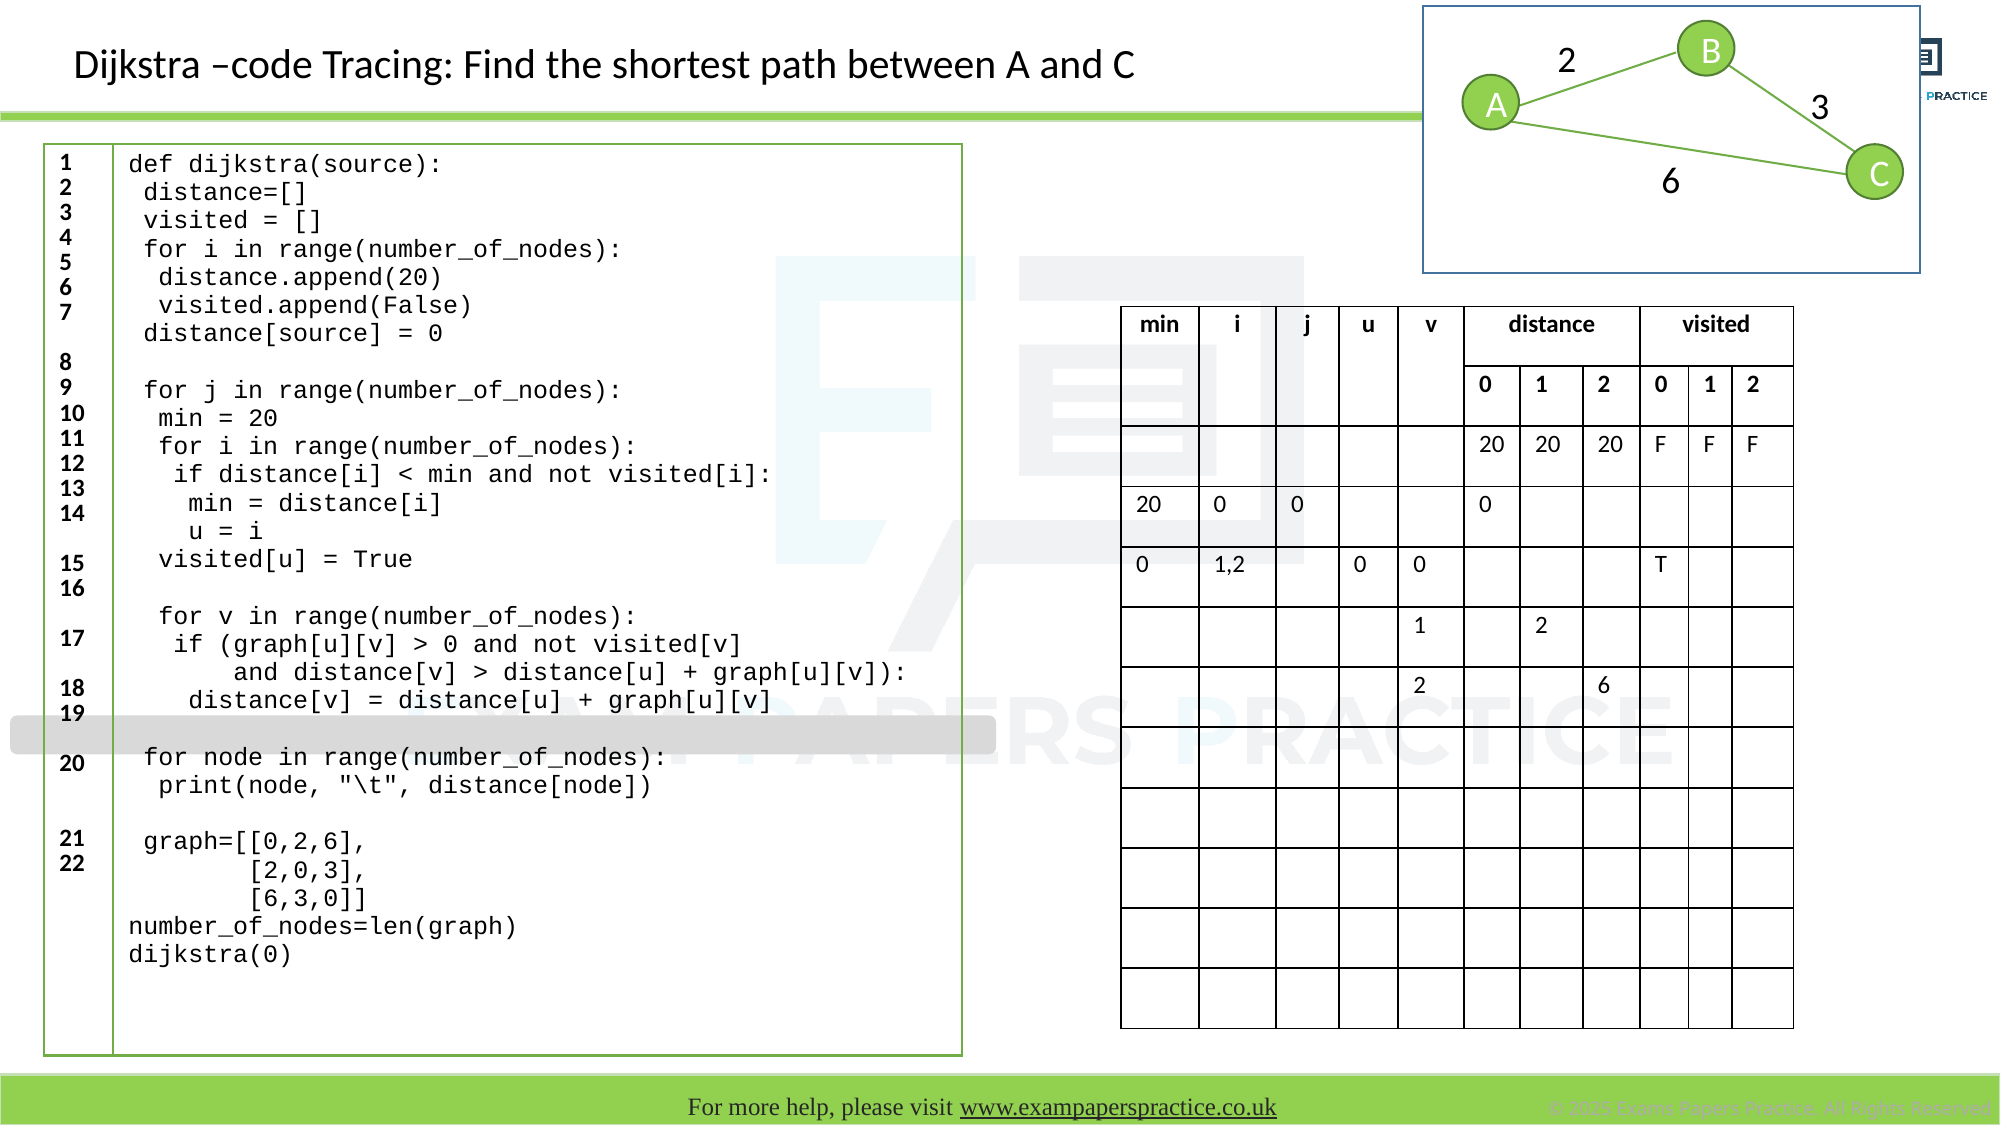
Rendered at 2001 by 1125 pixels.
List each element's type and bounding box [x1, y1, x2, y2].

table_cell [1641, 367, 1688, 425]
table_cell [1277, 427, 1338, 486]
table_cell [1584, 548, 1639, 606]
table_cell [1122, 789, 1198, 847]
table_cell [1641, 909, 1688, 967]
table_cell [1521, 789, 1582, 847]
table_cell [1733, 728, 1793, 787]
table_cell [1641, 608, 1688, 666]
table_cell [1521, 608, 1582, 666]
table_cell [1521, 969, 1582, 1028]
table_cell [1689, 487, 1731, 546]
table_cell [1733, 608, 1793, 666]
table_cell [1689, 668, 1731, 726]
table_cell [1122, 909, 1198, 967]
table_cell [1200, 427, 1275, 486]
table_cell [1277, 668, 1338, 726]
table_cell [1521, 849, 1582, 907]
table_cell [1200, 909, 1275, 967]
table_cell [1277, 548, 1338, 606]
table_header [1641, 307, 1793, 365]
table_cell [1122, 728, 1198, 787]
table_header [1122, 307, 1198, 425]
table_cell [1340, 849, 1397, 907]
table_cell [1200, 668, 1275, 726]
table_cell [1465, 849, 1519, 907]
table_cell [1689, 789, 1731, 847]
table_cell [1733, 487, 1793, 546]
table_cell [1200, 849, 1275, 907]
table_cell [1277, 909, 1338, 967]
table_cell [1584, 789, 1639, 847]
table_cell [1521, 487, 1582, 546]
table_cell [1584, 427, 1639, 486]
table_cell [1521, 728, 1582, 787]
table_cell [1399, 668, 1463, 726]
table_cell [1340, 487, 1397, 546]
table_cell [1277, 487, 1338, 546]
table_cell [1465, 969, 1519, 1028]
table_cell [1122, 969, 1198, 1028]
table_cell [1399, 849, 1463, 907]
table_cell [1521, 367, 1582, 425]
table_cell [1689, 909, 1731, 967]
table_cell [1733, 427, 1793, 486]
text_box [963, 715, 997, 755]
table_cell [1641, 427, 1688, 486]
table_cell [1277, 608, 1338, 666]
table_cell [1465, 367, 1519, 425]
table_cell [1641, 548, 1688, 606]
table_cell [1399, 969, 1463, 1028]
table_cell [1277, 728, 1338, 787]
table_header [1399, 307, 1463, 425]
table_cell [1465, 909, 1519, 967]
table_cell [1399, 728, 1463, 787]
table_cell [1200, 969, 1275, 1028]
table_cell [1200, 789, 1275, 847]
table_cell [1122, 849, 1198, 907]
table_header [45, 145, 112, 1054]
text_box [58, 29, 1152, 94]
table_cell [1122, 608, 1198, 666]
table_cell [1200, 487, 1275, 546]
table_cell [1465, 789, 1519, 847]
table_cell [1399, 548, 1463, 606]
table_cell [1733, 548, 1793, 606]
table_cell [1584, 668, 1639, 726]
table_cell [1399, 909, 1463, 967]
table_cell [1733, 849, 1793, 907]
table_cell [1689, 849, 1731, 907]
table_cell [1584, 969, 1639, 1028]
table_cell [1200, 608, 1275, 666]
table_cell [1465, 487, 1519, 546]
table_cell [1122, 668, 1198, 726]
table_cell [1584, 367, 1639, 425]
table_cell [1340, 668, 1397, 726]
table_cell [1689, 969, 1731, 1028]
table_cell [1340, 548, 1397, 606]
table_header [1277, 307, 1338, 425]
table_cell [1277, 849, 1338, 907]
table_cell [1340, 728, 1397, 787]
table_cell [1584, 849, 1639, 907]
table_cell [1733, 909, 1793, 967]
text_box [1422, 5, 1921, 274]
table_cell [1340, 427, 1397, 486]
table_cell [1521, 427, 1582, 486]
table_cell [1465, 548, 1519, 606]
table_cell [1465, 668, 1519, 726]
table_cell [1689, 608, 1731, 666]
table_cell [1641, 849, 1688, 907]
table_cell [1733, 969, 1793, 1028]
table_cell [1521, 909, 1582, 967]
table_cell [1465, 427, 1519, 486]
table_cell [1340, 608, 1397, 666]
table_cell [1465, 608, 1519, 666]
table_cell [1122, 427, 1198, 486]
table_cell [1465, 728, 1519, 787]
table_cell [1584, 608, 1639, 666]
table_cell [1200, 728, 1275, 787]
table_cell [1584, 909, 1639, 967]
table_cell [1584, 487, 1639, 546]
table_cell [1733, 789, 1793, 847]
table_cell [1641, 969, 1688, 1028]
table_cell [1641, 487, 1688, 546]
table_cell [1277, 969, 1338, 1028]
table_cell [1689, 367, 1731, 425]
table_cell [1689, 548, 1731, 606]
text_box [10, 715, 43, 755]
table_cell [1340, 909, 1397, 967]
table_header [1465, 307, 1639, 365]
table_cell [1340, 789, 1397, 847]
table_cell [1399, 789, 1463, 847]
table_cell [1277, 789, 1338, 847]
table_cell [1689, 427, 1731, 486]
table_cell [1641, 668, 1688, 726]
table_cell [1399, 487, 1463, 546]
table_cell [1399, 427, 1463, 486]
table_header [1340, 307, 1397, 425]
table_cell [1641, 728, 1688, 787]
table_cell [1733, 367, 1793, 425]
table_cell [1340, 969, 1397, 1028]
table_cell [1200, 548, 1275, 606]
table_cell [1521, 668, 1582, 726]
table_cell [1122, 548, 1198, 606]
table_cell [1521, 548, 1582, 606]
table_cell [1641, 789, 1688, 847]
table_cell [1399, 608, 1463, 666]
table_header [114, 145, 961, 1054]
table_cell [1689, 728, 1731, 787]
table_cell [1584, 728, 1639, 787]
table_cell [1733, 668, 1793, 726]
table_header [1200, 307, 1275, 425]
table_cell [1122, 487, 1198, 546]
